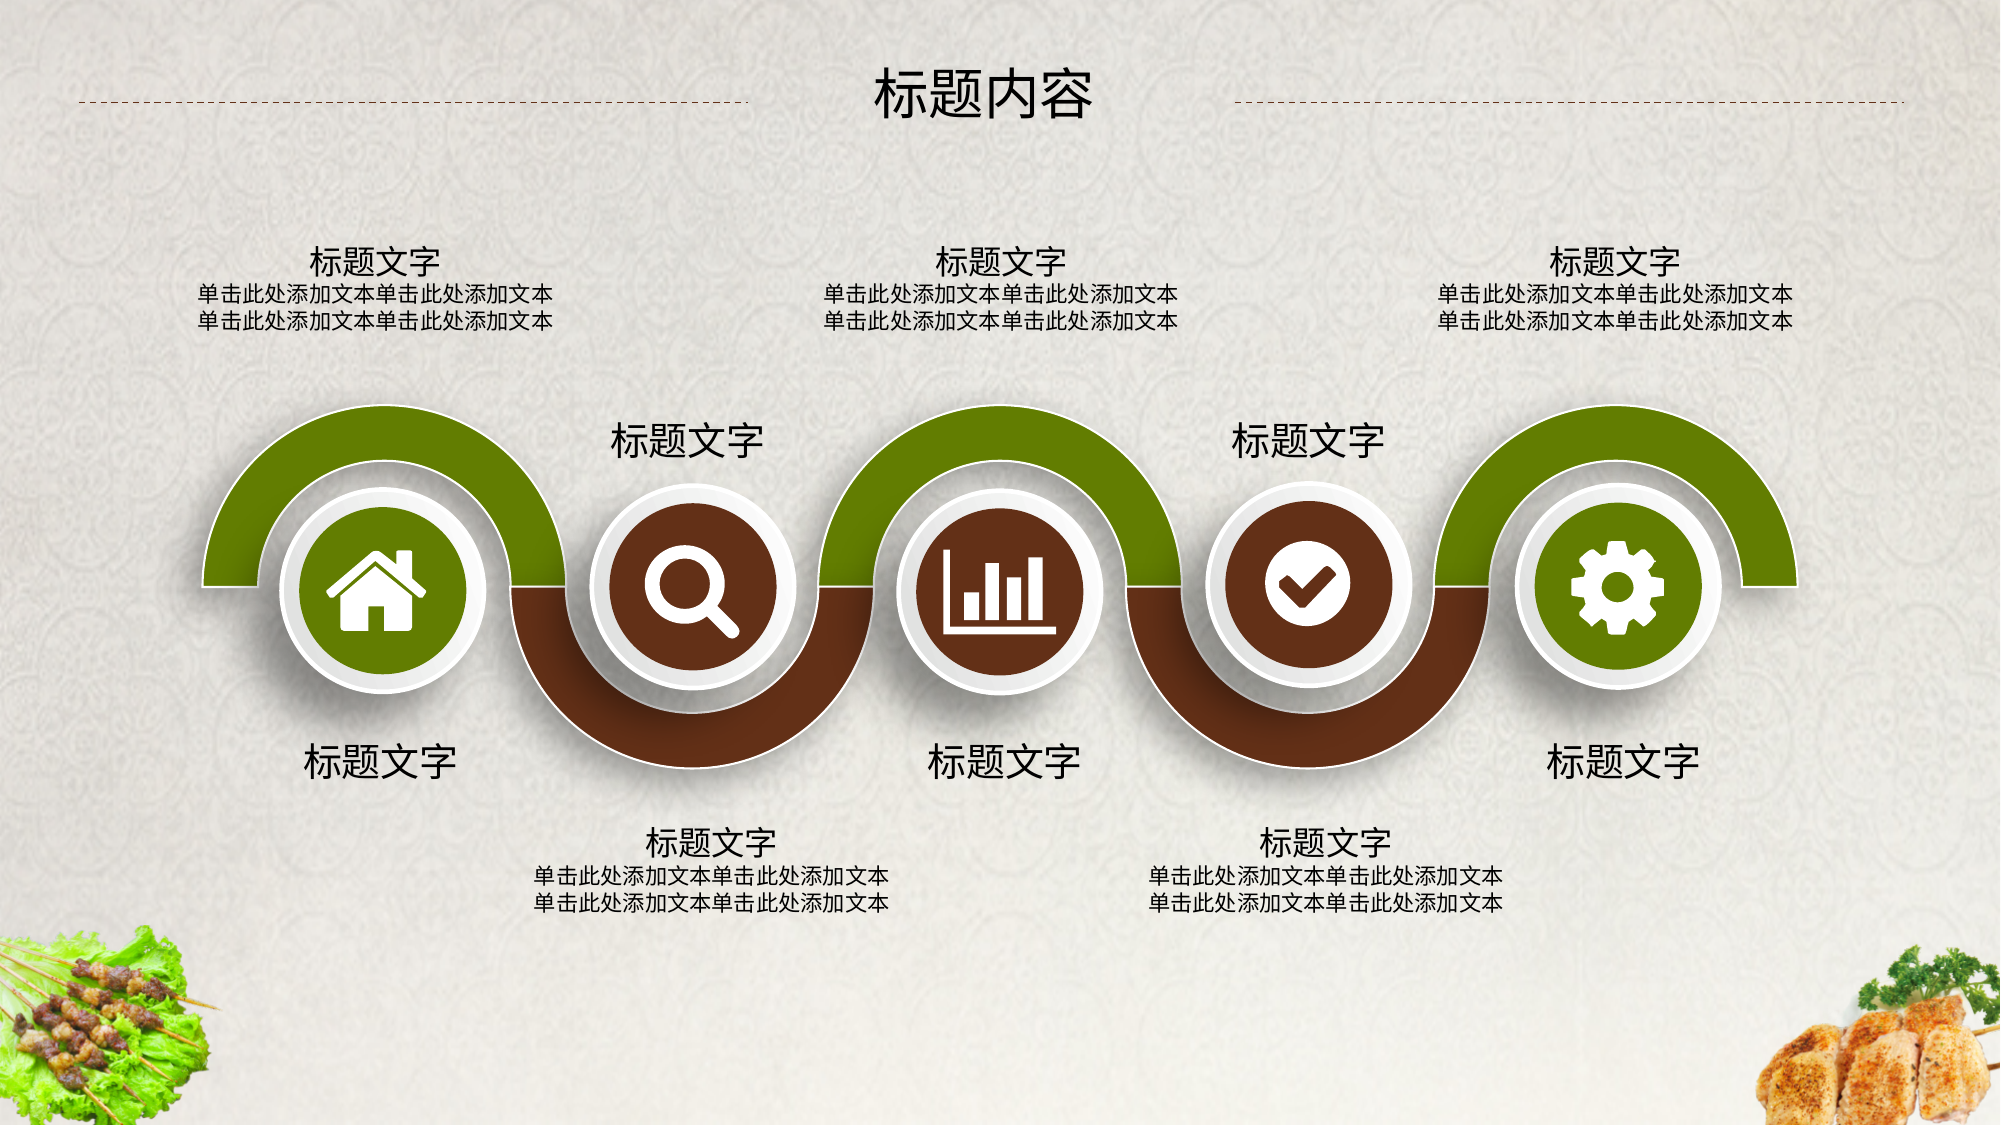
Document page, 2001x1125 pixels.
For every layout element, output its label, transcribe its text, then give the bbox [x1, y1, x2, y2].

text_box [281, 489, 484, 692]
text_box 标题文字 [303, 737, 459, 784]
text_box 标题文字 单击此处添加文本单击此处添加文本 单击此处添加文本单击此处添加文本 [123, 233, 629, 342]
text_box [509, 585, 852, 770]
text_box 标题文字 [927, 737, 1083, 784]
text_box [1433, 404, 1799, 589]
text_box [817, 404, 1176, 576]
text_box 标题文字 单击此处添加文本单击此处添加文本 单击此处添加文本单击此处添加文本 [1362, 233, 1869, 342]
text_box 标题文字 单击此处添加文本单击此处添加文本 单击此处添加文本单击此处添加文本 [459, 815, 965, 924]
text_box 标题文字 单击此处添加文本单击此处添加文本 单击此处添加文本单击此处添加文本 [1073, 815, 1579, 924]
picture [0, 0, 2001, 1125]
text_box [898, 490, 1101, 694]
text_box 标题文字 [1546, 737, 1702, 784]
text_box [1124, 585, 1471, 770]
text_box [591, 485, 795, 689]
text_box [1517, 485, 1720, 688]
text_box 标题文字 单击此处添加文本单击此处添加文本 单击此处添加文本单击此处添加文本 [748, 233, 1255, 342]
text_box 标题文字 [1231, 416, 1387, 464]
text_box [1207, 483, 1411, 686]
text_box [201, 404, 560, 589]
text_box 标题文字 [610, 416, 766, 464]
text_box 标题内容 [811, 51, 1158, 133]
